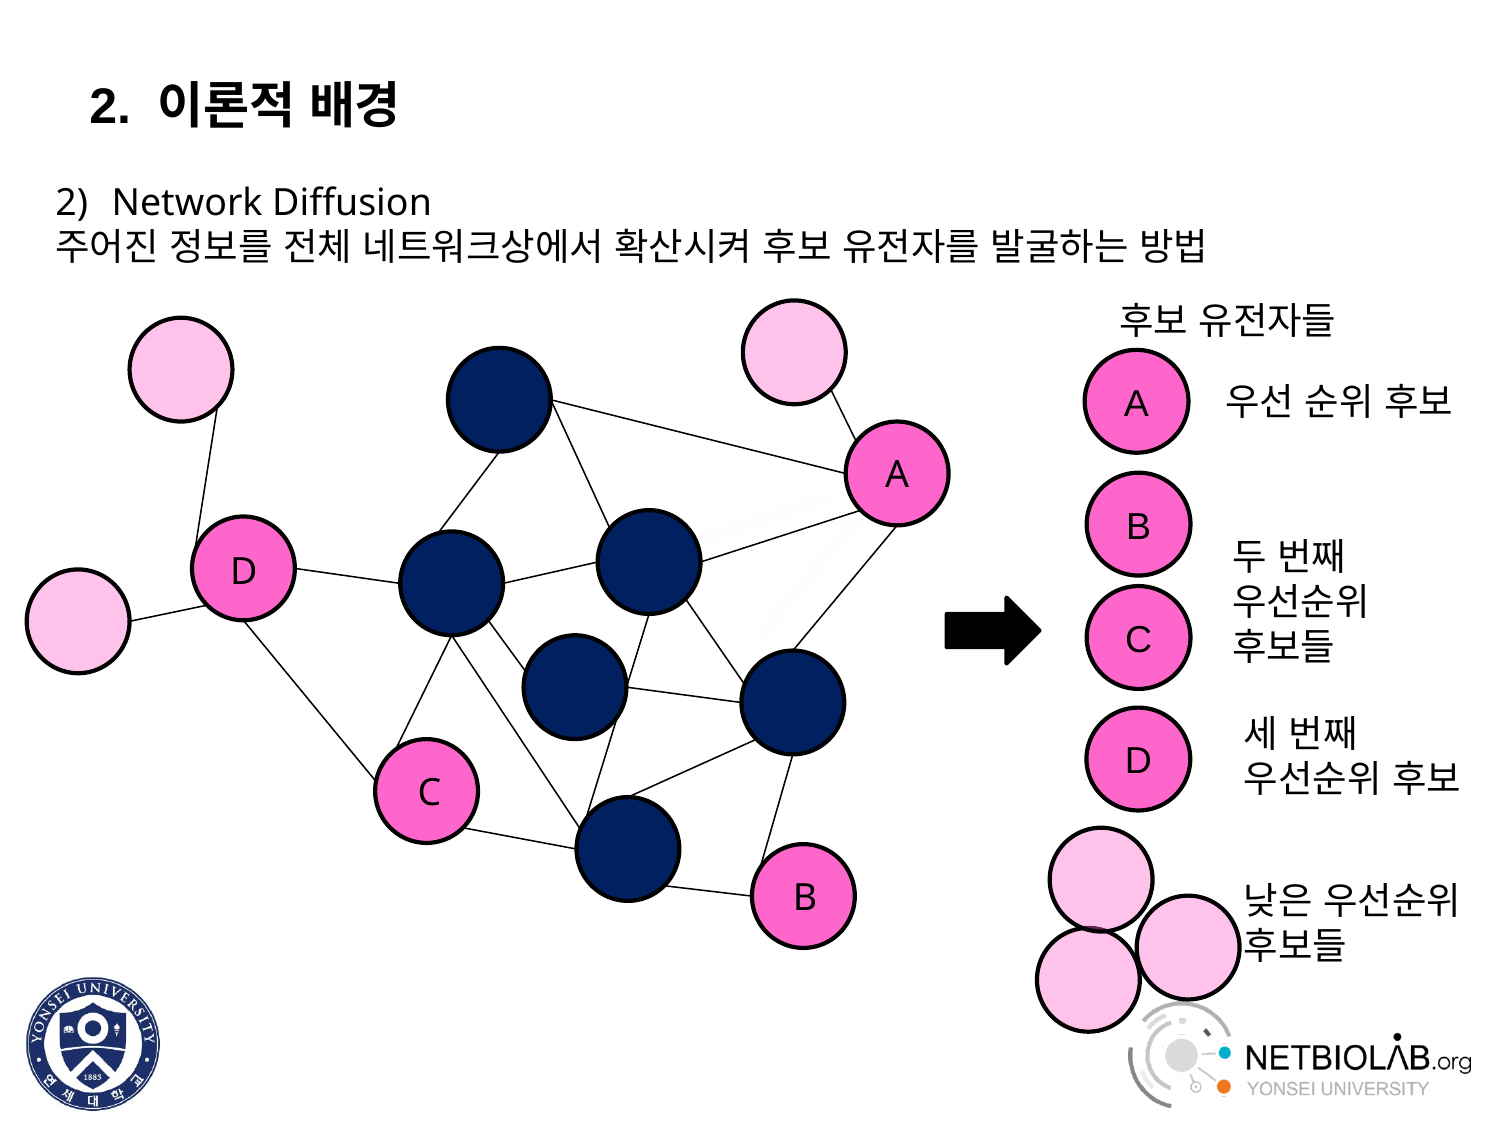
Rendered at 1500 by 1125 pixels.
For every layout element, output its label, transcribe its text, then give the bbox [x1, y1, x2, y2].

text_box [1047, 825, 1155, 934]
picture [1127, 1001, 1471, 1108]
text_box 2. 이론적 배경 [74, 66, 416, 142]
text_box [1134, 893, 1242, 1000]
text_box D [1084, 705, 1193, 813]
text_box 낮은 우선순위 후보들 [1229, 869, 1500, 975]
text_box [1034, 927, 1142, 1034]
text_box 우선 순위 후보 [1210, 370, 1500, 431]
text_box A [1082, 349, 1191, 455]
text_box Network Diffusion 주어진 정보를 전체 네트워크상에서 확산시켜 후보 유전자를 발굴하는 방법 [40, 171, 1466, 276]
text_box B [1084, 470, 1193, 578]
text_box [952, 595, 1042, 666]
picture [24, 975, 161, 1112]
text_box 두 번째 우선순위 후보들 [1217, 525, 1482, 676]
text_box C [1084, 583, 1193, 692]
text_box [26, 300, 949, 949]
text_box 세 번째 우선순위 후보 [1229, 702, 1480, 807]
text_box 후보 유전자들 [1104, 289, 1352, 349]
